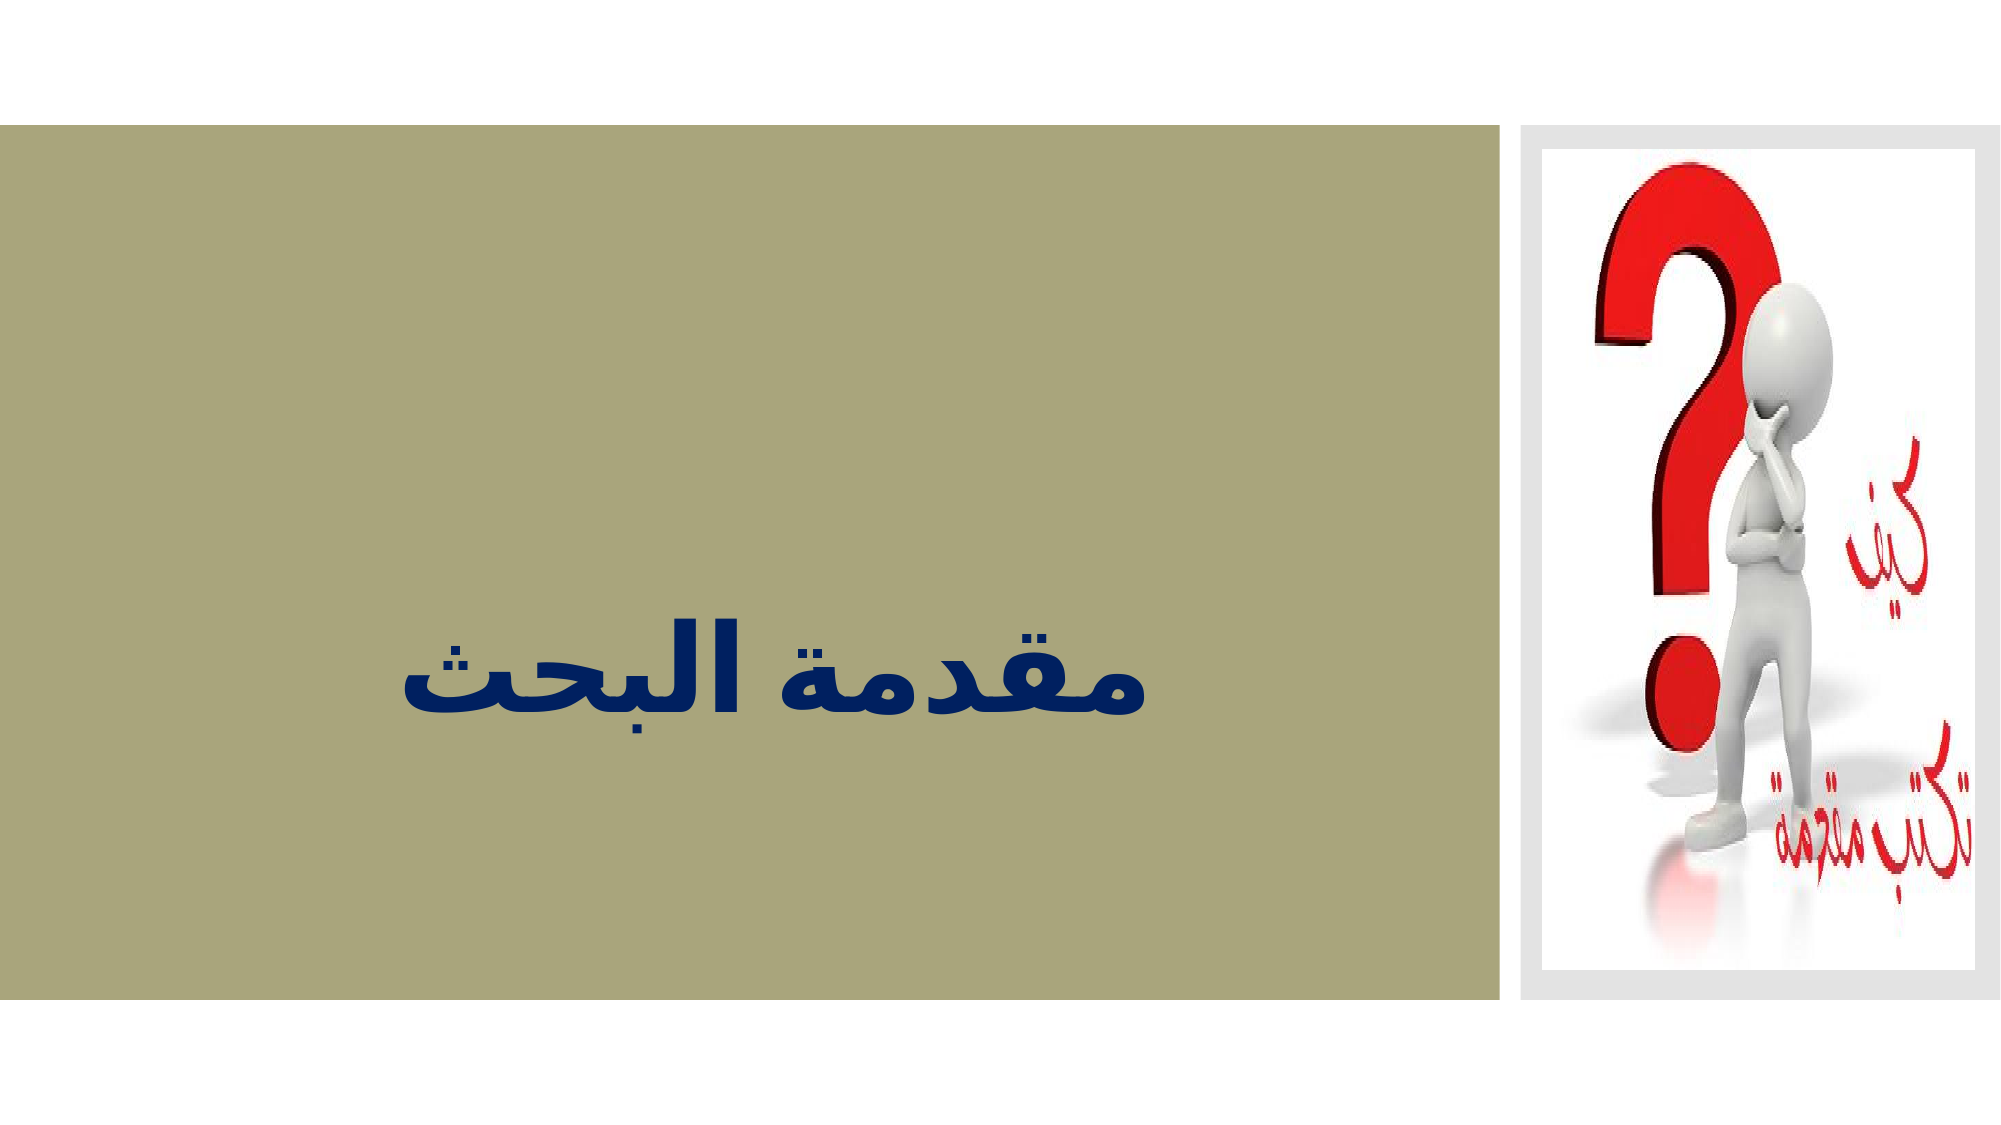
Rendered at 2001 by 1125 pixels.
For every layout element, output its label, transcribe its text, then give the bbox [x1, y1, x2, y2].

title مقدمة البحث [175, 213, 1376, 747]
picture [1542, 149, 1975, 970]
